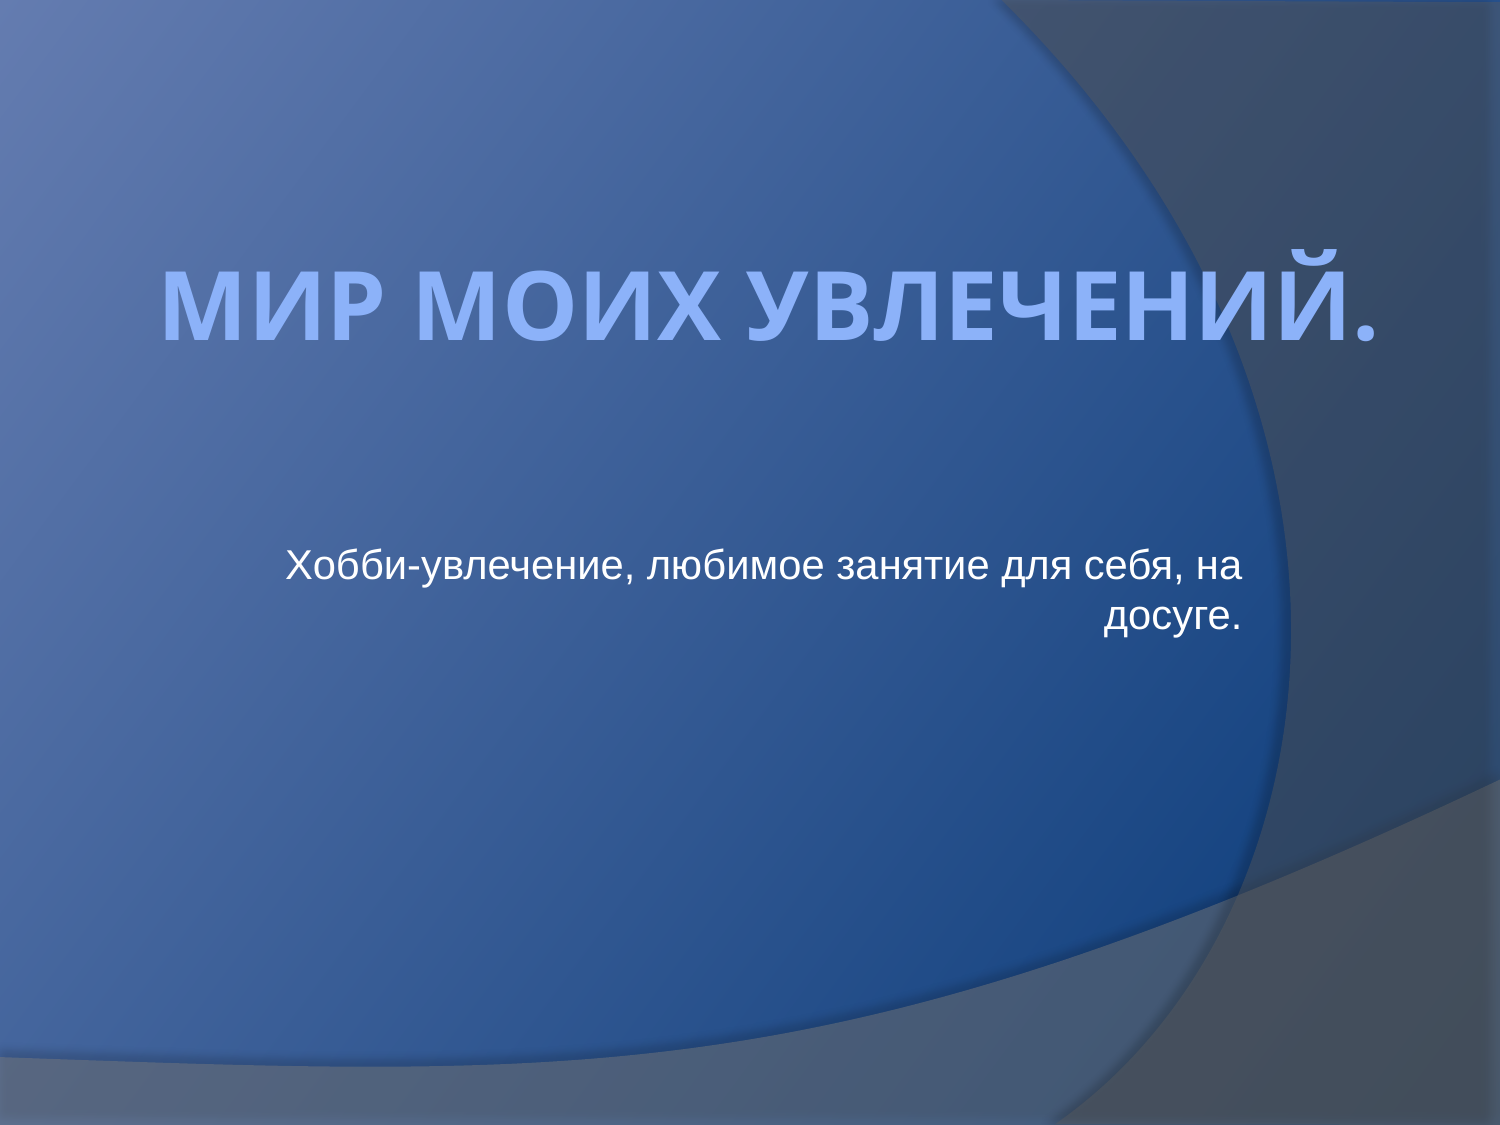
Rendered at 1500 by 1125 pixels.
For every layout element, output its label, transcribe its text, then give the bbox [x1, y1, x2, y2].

subtitle Хобби-увлечение, любимое занятие для себя, на досуге. [200, 350, 1250, 638]
title Мир моих увлечений. [112, 237, 1388, 479]
